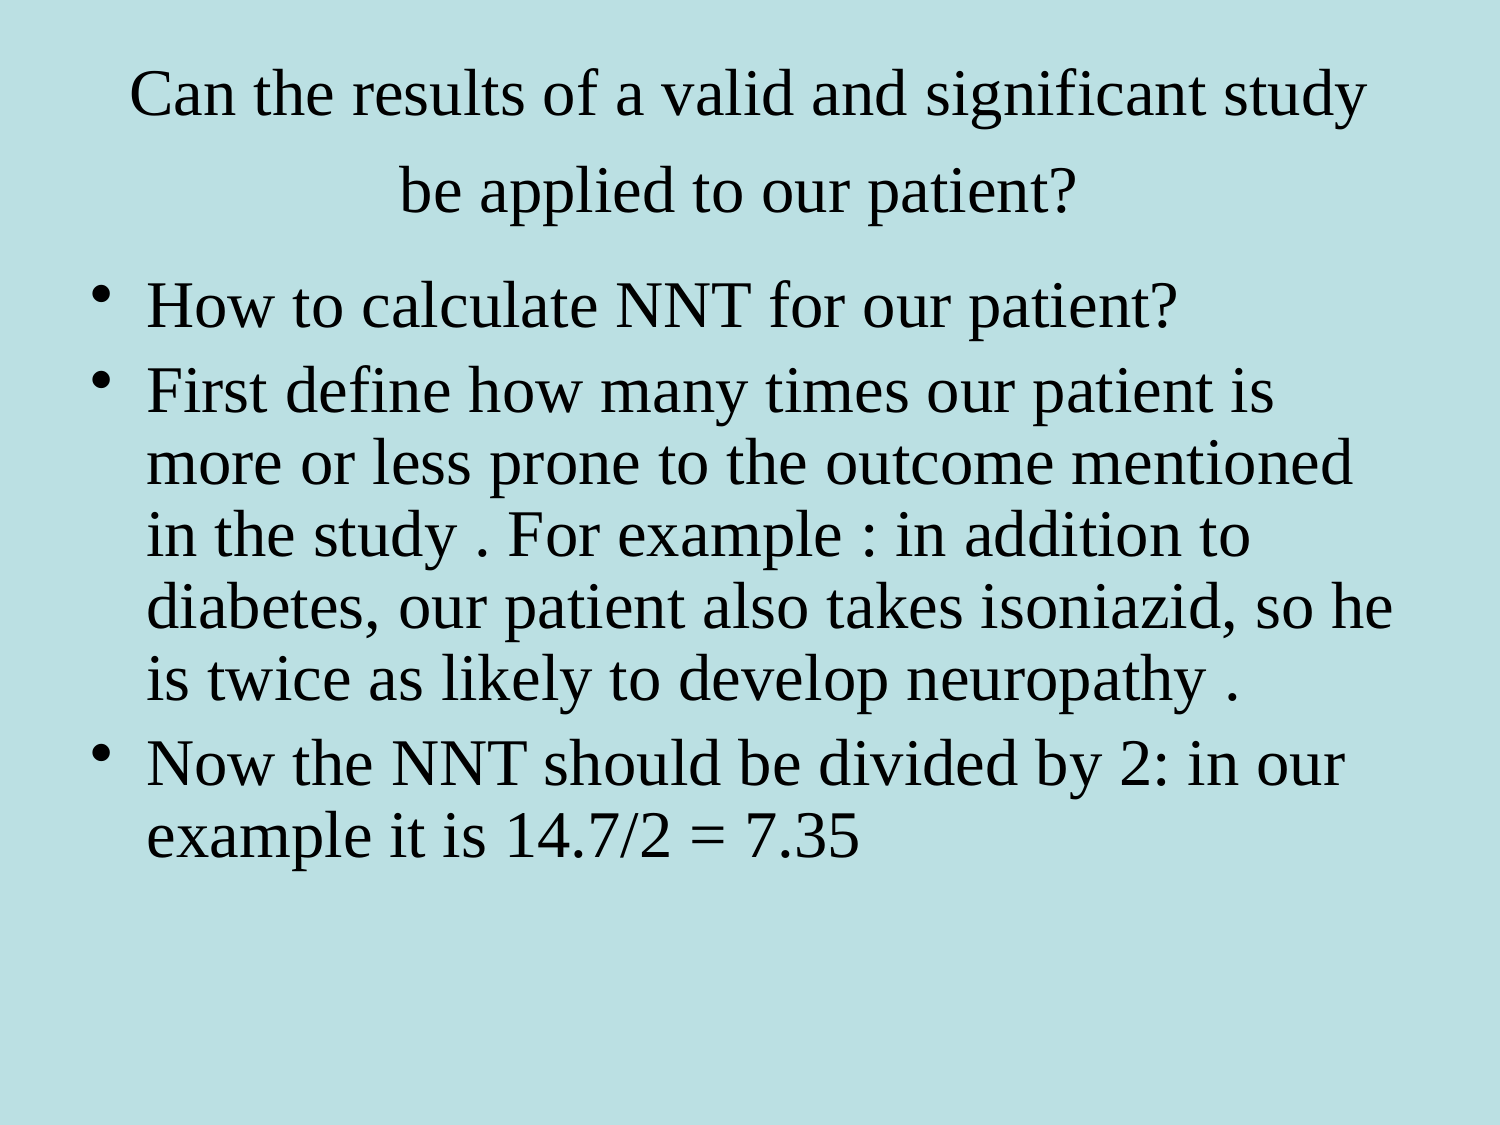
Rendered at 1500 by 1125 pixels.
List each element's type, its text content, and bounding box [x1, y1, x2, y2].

title Can the results of a valid and significant study be applied to our patient? [75, 45, 1425, 233]
list How to calculate NNT for our patient? First define how many times our patient is more or less prone to the outcome mentioned in the study . For example : in addition to diabetes, our patient also takes isoniazid, so he is twice as likely to develop neuropathy . Now the NNT should be divided by 2: in our example it is 14.7/2 = 7.35 [75, 262, 1425, 1005]
